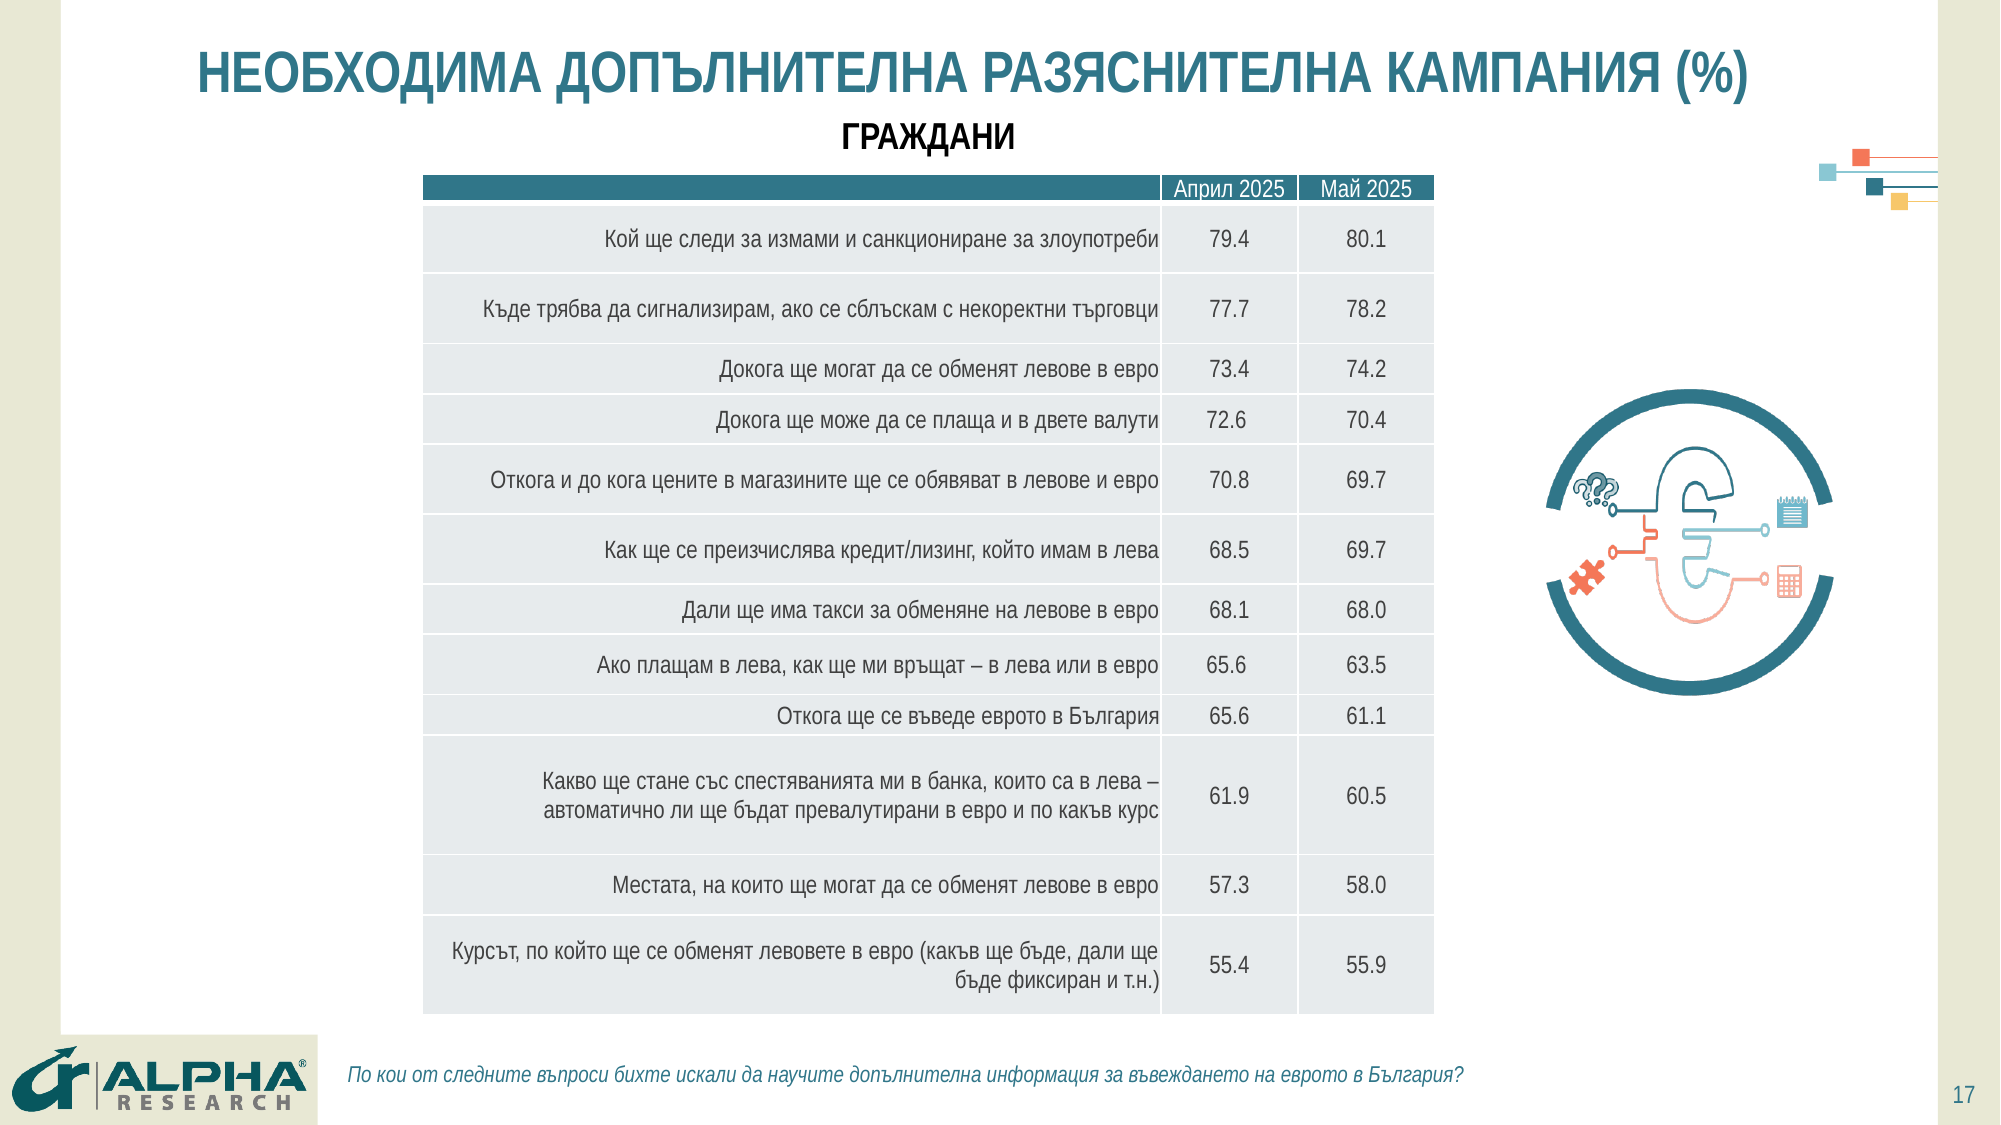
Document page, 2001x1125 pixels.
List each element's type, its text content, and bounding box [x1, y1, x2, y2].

table_cell Дали ще има такси за обменяне на левове в евро [423, 585, 1160, 633]
table_cell 61.9 [1162, 736, 1297, 854]
table_cell 74.2 [1299, 344, 1434, 393]
text_box ГРАЖДАНИ [620, 104, 1238, 164]
table_cell 80.1 [1299, 206, 1434, 272]
table_cell Докога ще може да се плаща и в двете валути [423, 395, 1160, 443]
table_cell 68.5 [1162, 515, 1297, 583]
table_cell 68.0 [1299, 585, 1434, 633]
picture [12, 1046, 307, 1112]
table_cell Местата, на които ще могат да се обменят левове в евро [423, 855, 1160, 914]
table_cell 57.3 [1162, 855, 1297, 914]
table_cell 69.7 [1299, 515, 1434, 583]
table_cell Докога ще могат да се обменят левове в евро [423, 344, 1160, 393]
table_cell 63.5 [1299, 635, 1434, 694]
table_cell 69.7 [1299, 445, 1434, 513]
table_cell Къде трябва да сигнализирам, ако се сблъскам с некоректни търговци [423, 274, 1160, 343]
table_cell Курсът, по който ще се обменят левовете в евро (какъв ще бъде, дали ще бъде фиксиран и т.н.) [423, 916, 1160, 1014]
table_cell 68.1 [1162, 585, 1297, 633]
table_header Април 2025 [1162, 175, 1297, 200]
table_cell 70.8 [1162, 445, 1297, 513]
table_cell 77.7 [1162, 274, 1297, 343]
table_cell Какво ще стане със спестяванията ми в банка, които са в лева – автоматично ли ще бъдат превалутирани в евро и по какъв курс [423, 736, 1160, 854]
table_header [423, 175, 1160, 200]
slide_number 17 [1923, 1063, 1991, 1124]
table_cell Кой ще следи за измами и санкциониране за злоупотреби [423, 206, 1160, 272]
table_header Май 2025 [1299, 175, 1434, 200]
table_cell 70.4 [1299, 395, 1434, 443]
table_cell 60.5 [1299, 736, 1434, 854]
table_cell 78.2 [1299, 274, 1434, 343]
table_cell 58.0 [1299, 855, 1434, 914]
table_cell 65.6 [1162, 635, 1297, 694]
table_cell 72.6 [1162, 395, 1297, 443]
table_cell 79.4 [1162, 206, 1297, 272]
table_cell Ако плащам в лева, как ще ми връщат – в лева или в евро [423, 635, 1160, 694]
table_cell Откога и до кога цените в магазините ще се обявяват в левове и евро [423, 445, 1160, 513]
table_cell Как ще се преизчислява кредит/лизинг, който имам в лева [423, 515, 1160, 583]
title НЕОБХОДИМА ДОПЪЛНИТЕЛНА РАЗЯСНИТЕЛНА КАМПАНИЯ (%) [128, 12, 1820, 135]
table_cell 55.4 [1162, 916, 1297, 1014]
table_cell 55.9 [1299, 916, 1434, 1014]
picture [1545, 388, 1834, 696]
list По кои от следните въпроси бихте искали да научите допълнителна информация за въвеждането на еврото в България? [332, 1055, 1921, 1121]
table_cell Откога ще се въведе еврото в България [423, 695, 1160, 734]
table_cell 73.4 [1162, 344, 1297, 393]
table_cell 65.6 [1162, 695, 1297, 734]
table_cell 61.1 [1299, 695, 1434, 734]
